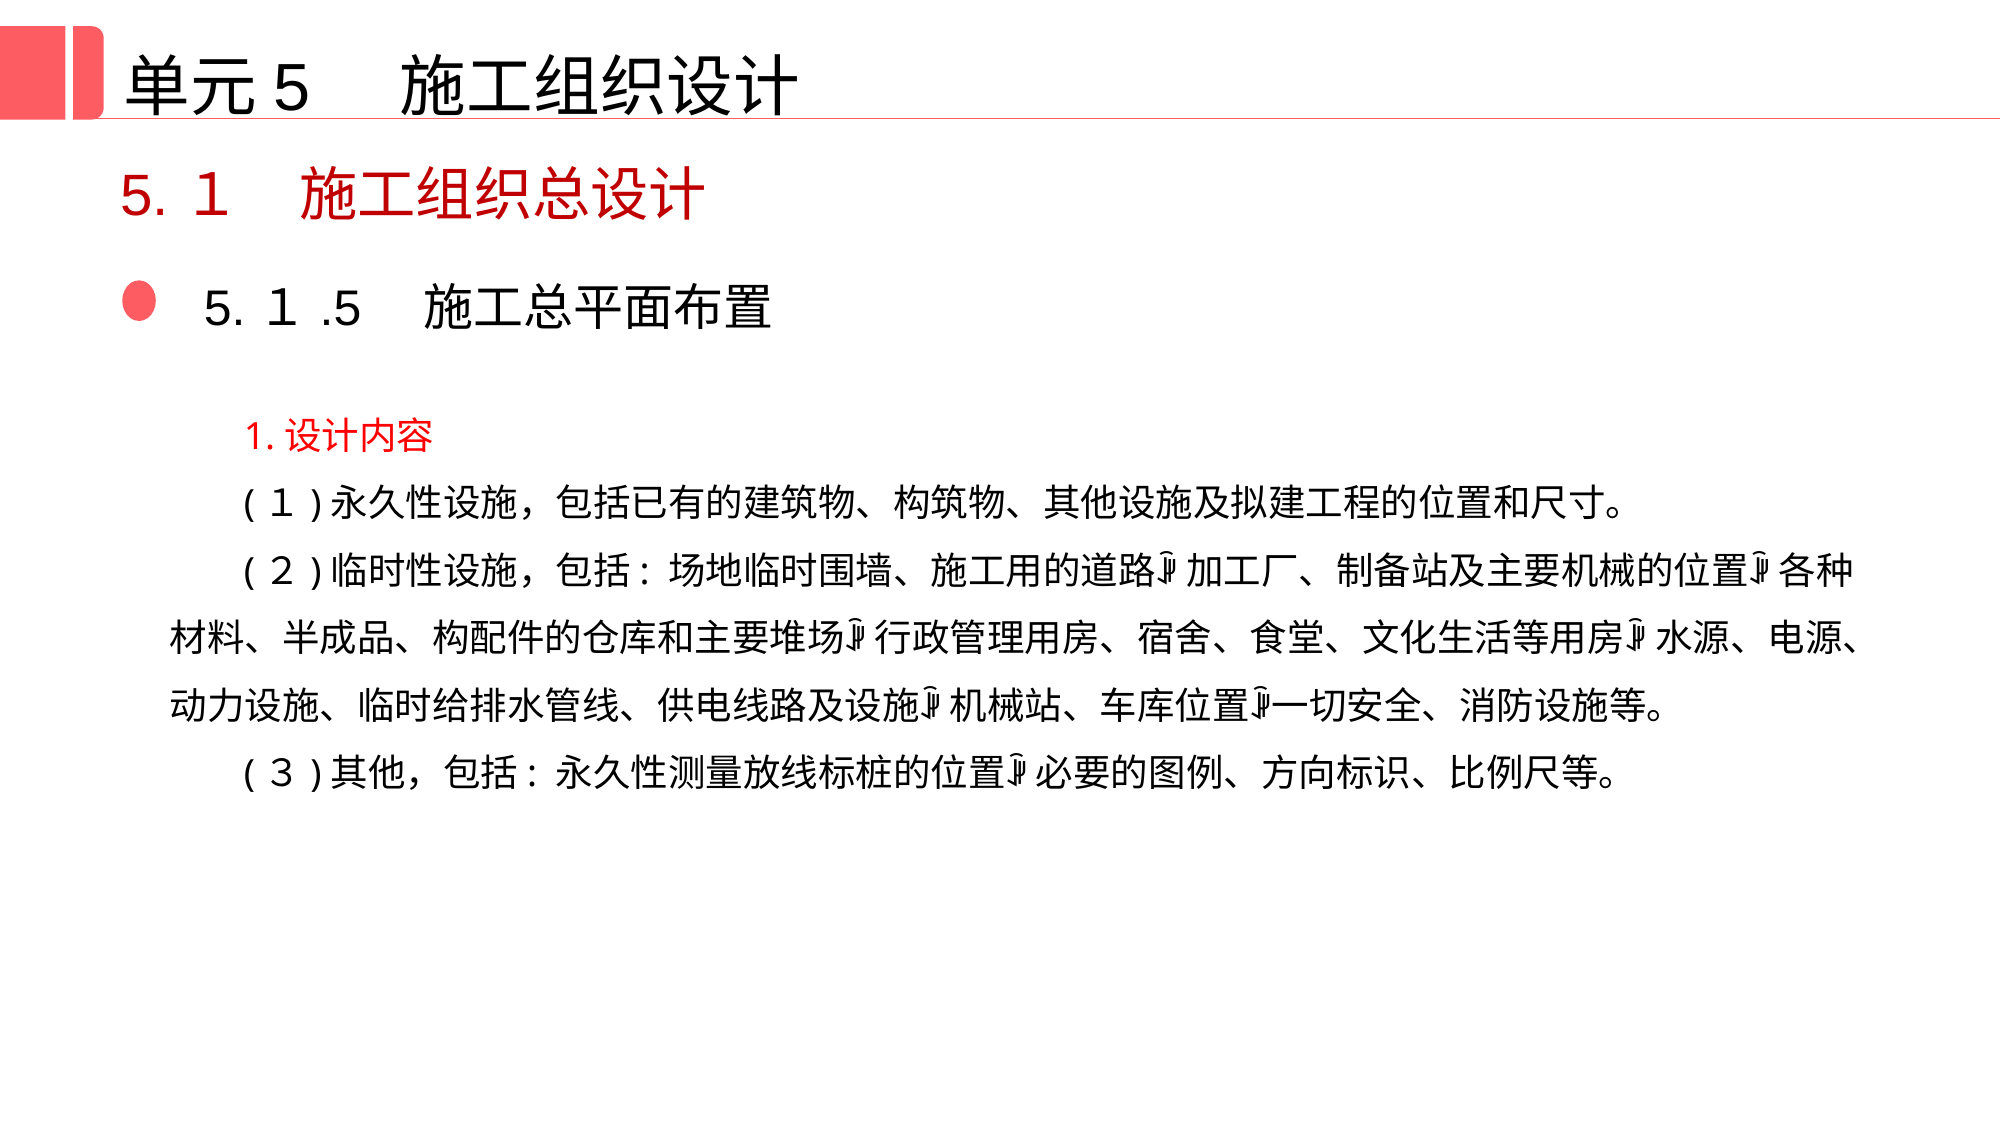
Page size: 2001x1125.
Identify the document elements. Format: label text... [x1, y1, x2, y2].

text_box [122, 280, 156, 321]
text_box 1.设计内容 (１)永久性设施，包括已有的建筑物、构筑物、其他设施及拟建工程的位置和尺寸。 (２)临时性设施，包括: 场地临时围墙、施工用的道路ꎻ 加工厂、制备站及主要机械的位置ꎻ 各种材料、半成品、构配件的仓库和主要堆场ꎻ 行政管理用房、宿舍、食堂、文化生活等用房ꎻ 水源、电源、动力设施、临时给排水管线、供电线路及设施ꎻ 机械站、车库位置ꎻ一切安全、消防设施等。 (３)其他，包括: 永久性测量放线标桩的位置ꎻ 必要的图例、方向标识、比例尺等。 [154, 381, 1890, 802]
text_box 5.１.5 施工总平面布置 [189, 268, 1288, 344]
text_box 5.１ 施工组织总设计 [105, 149, 722, 235]
list 单元5 施工组织设计 [108, 12, 1891, 248]
